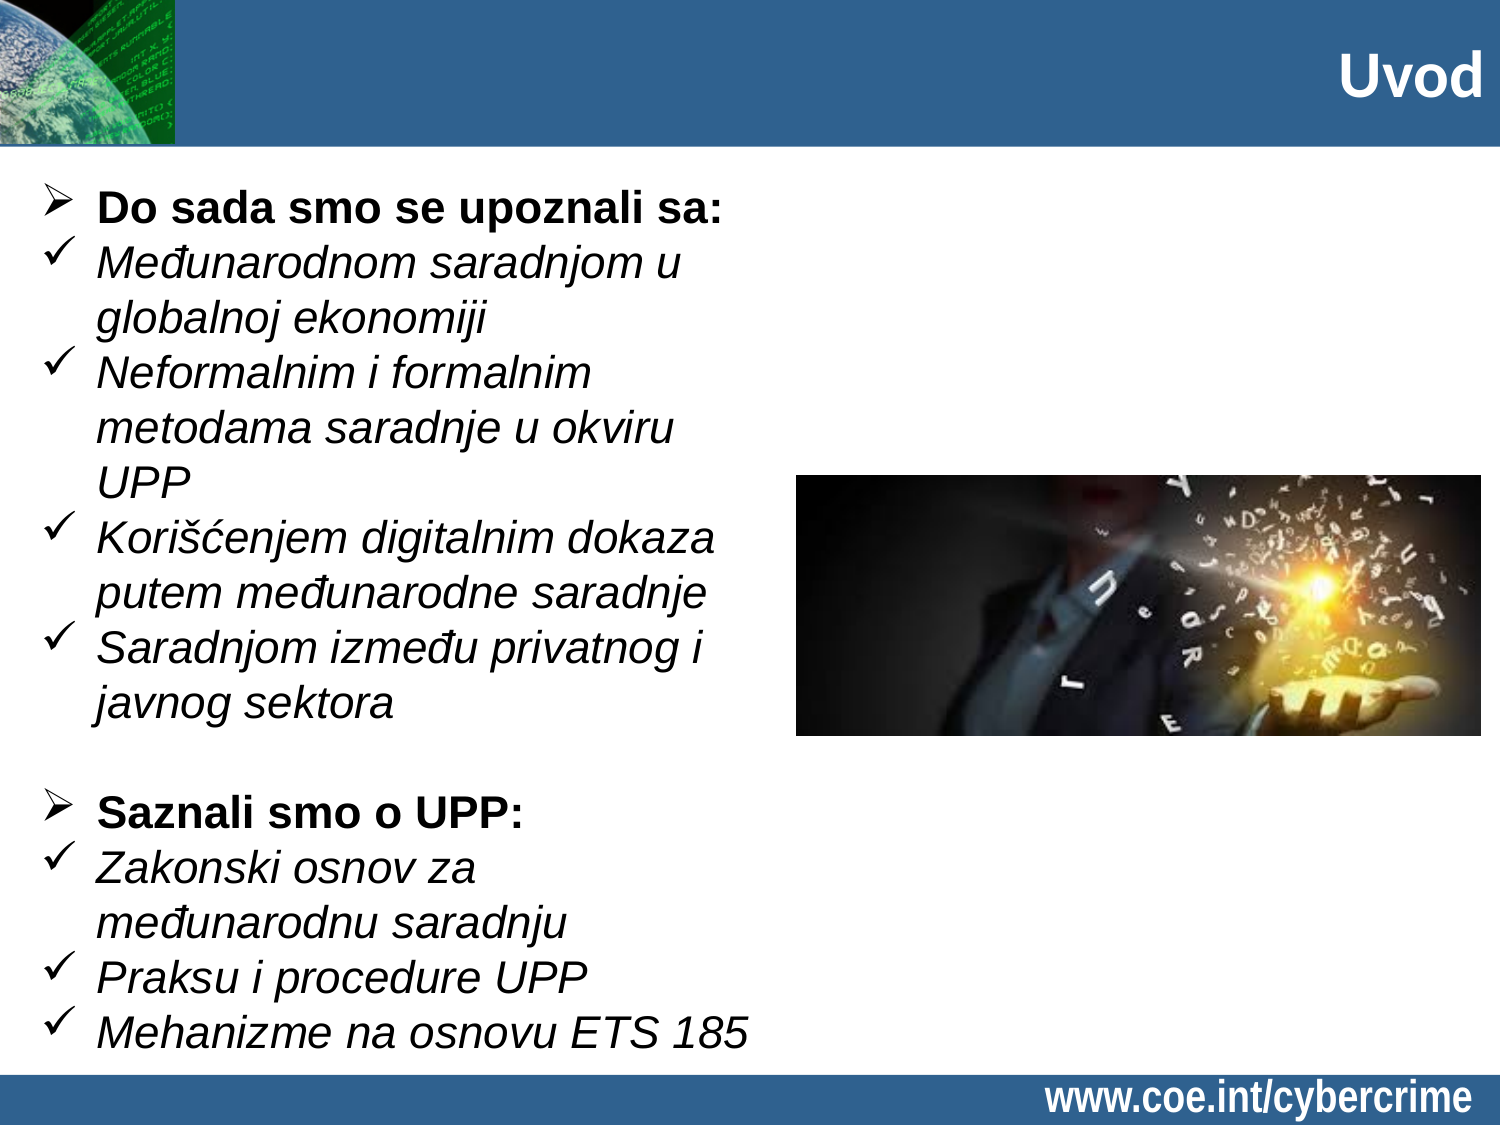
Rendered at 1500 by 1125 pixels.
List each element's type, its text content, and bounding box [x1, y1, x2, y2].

text_box Uvod [177, 0, 1500, 149]
text_box www.coe.int/cybercrime [1030, 1059, 1500, 1125]
picture [0, 0, 175, 144]
picture [796, 475, 1481, 737]
text_box Do sada smo se upoznali sa: Međunarodnom saradnjom u globalnoj ekonomiji Neformalnim i formalnim metodama saradnje u okviru UPP Korišćenjem digitalnim dokaza putem međunarodne saradnje Saradnjom između privatnog i javnog sektora Saznali smo o UPP: Zakonski osnov za međunarodnu saradnju Praksu i procedure UPP Mehanizme na osnovu ETS 185 [25, 170, 777, 1121]
text_box [0, 1073, 1030, 1125]
